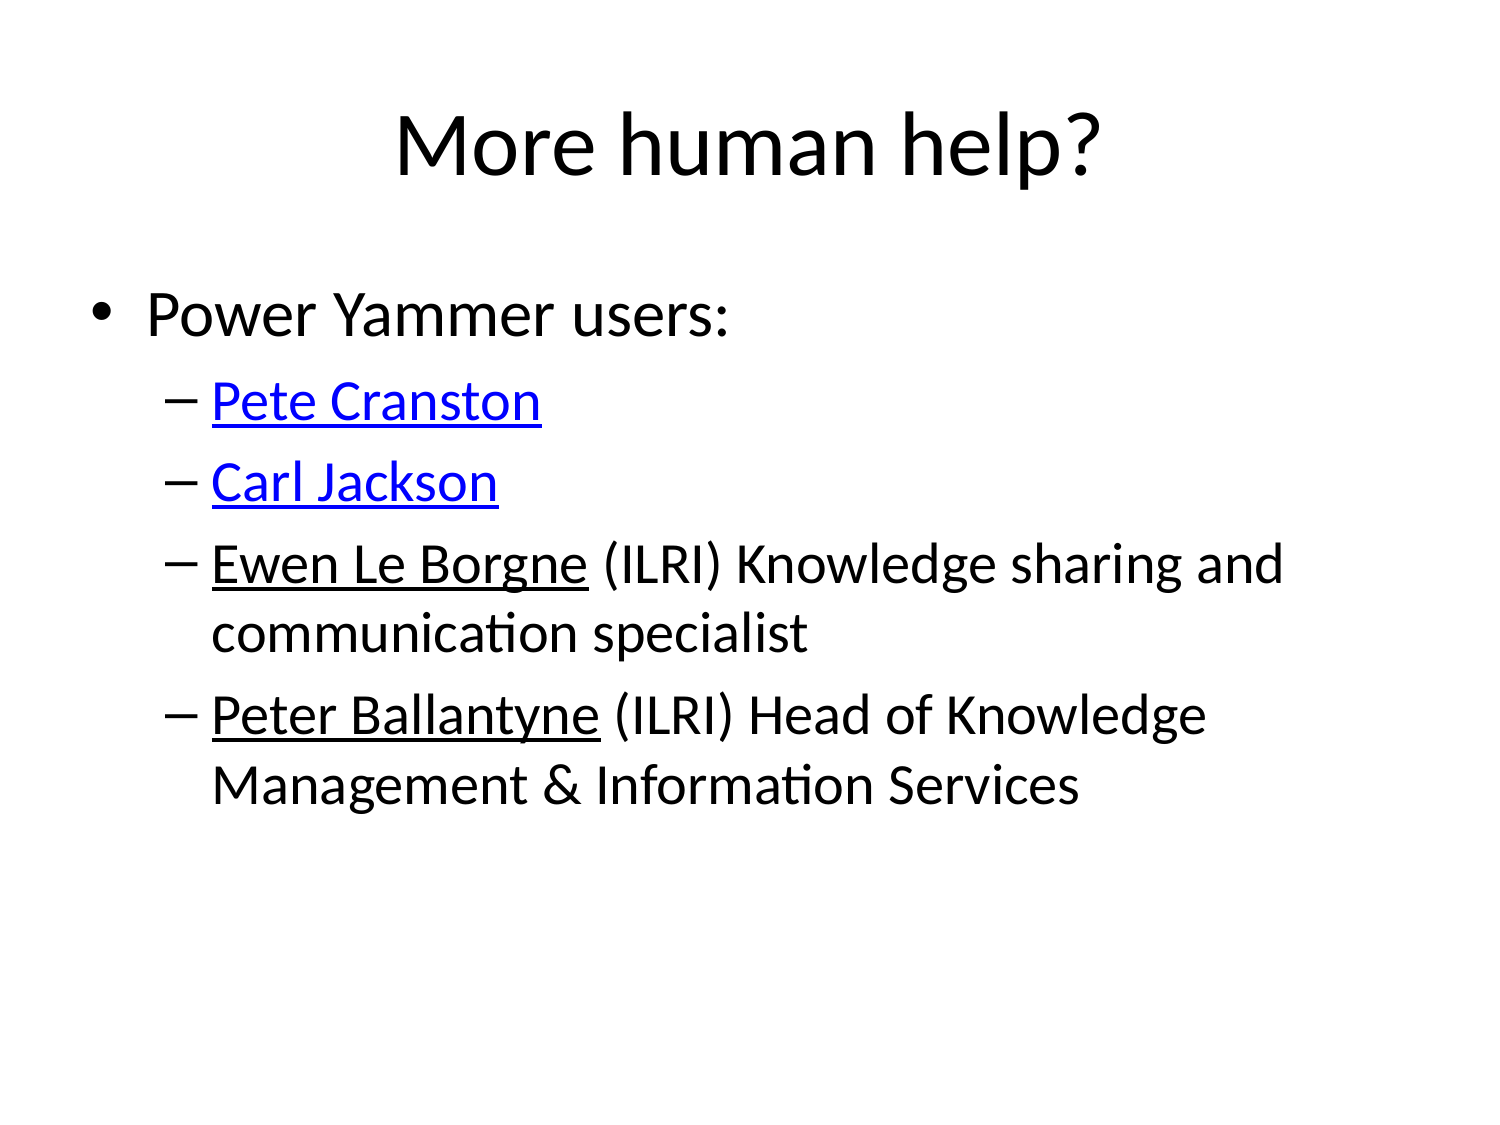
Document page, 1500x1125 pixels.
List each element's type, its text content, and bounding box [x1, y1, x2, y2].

title More human help? [75, 45, 1425, 233]
list Power Yammer users: Pete Cranston Carl Jackson Ewen Le Borgne (ILRI) Knowledge sharing and communication specialist Peter Ballantyne (ILRI) Head of Knowledge Management & Information Services [75, 262, 1425, 1005]
